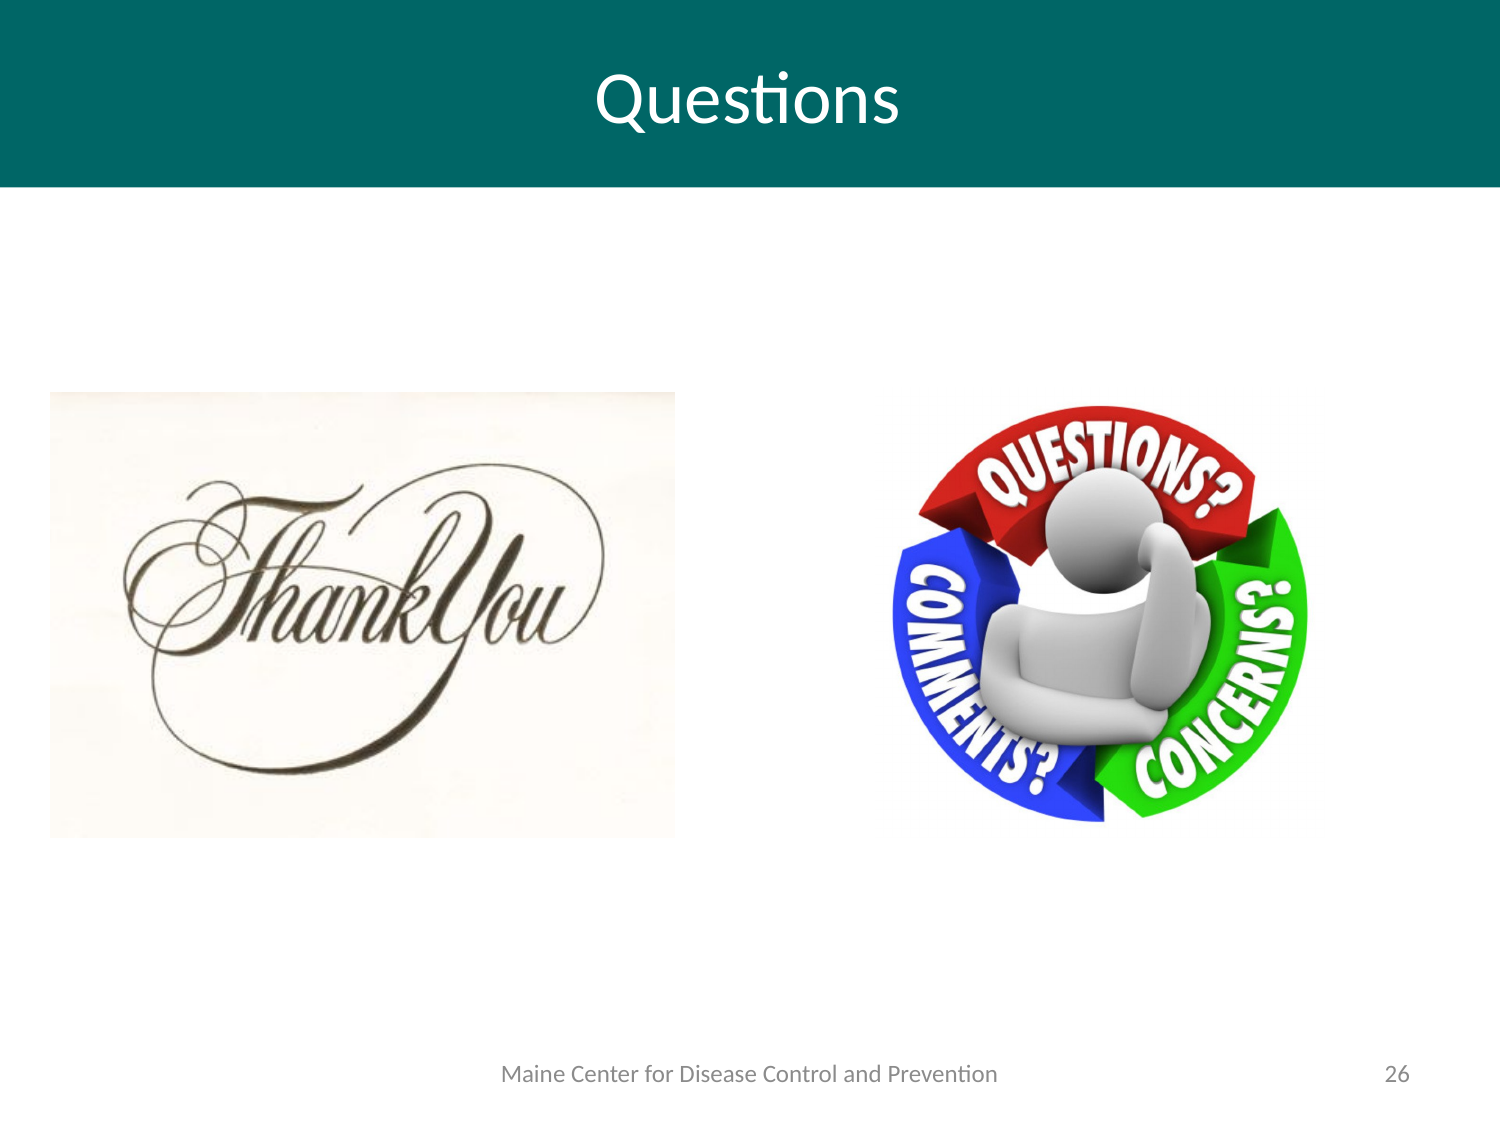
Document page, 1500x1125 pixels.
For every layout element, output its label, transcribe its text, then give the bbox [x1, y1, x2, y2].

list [49, 392, 676, 838]
slide_number 26 [1074, 1042, 1425, 1103]
picture [874, 387, 1326, 838]
footer Maine Center for Disease Control and Prevention [450, 1042, 1050, 1103]
title Questions [0, 0, 1500, 188]
